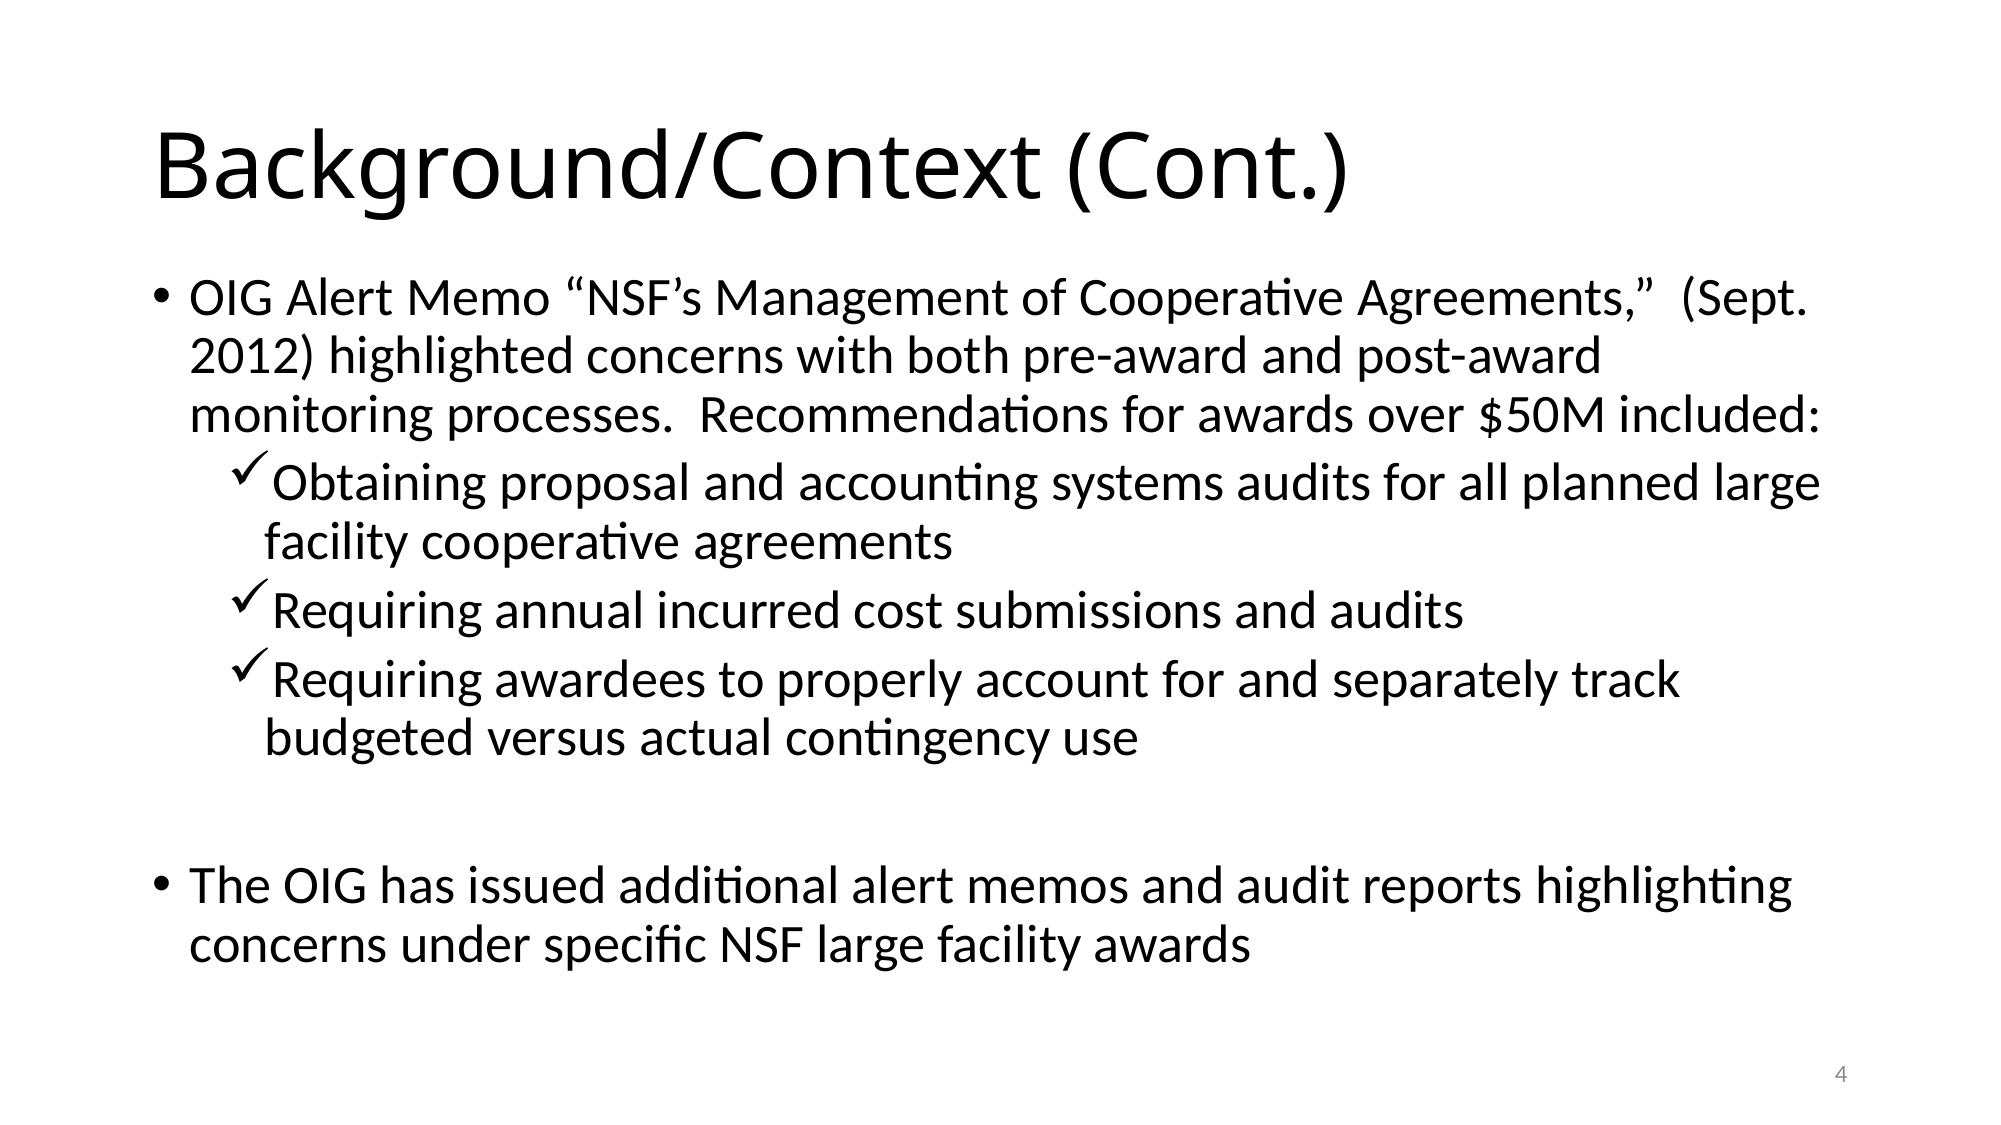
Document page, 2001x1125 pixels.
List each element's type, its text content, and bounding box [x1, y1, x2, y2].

title Background/Context (Cont.) [137, 59, 1863, 260]
slide_number 4 [1412, 1042, 1863, 1103]
list OIG Alert Memo “NSF’s Management of Cooperative Agreements,” (Sept. 2012) highlighted concerns with both pre-award and post-award monitoring processes. Recommendations for awards over $50M included: Obtaining proposal and accounting systems audits for all planned large facility cooperative agreements Requiring annual incurred cost submissions and audits Requiring awardees to properly account for and separately track budgeted versus actual contingency use The OIG has issued additional alert memos and audit reports highlighting concerns under specific NSF large facility awards [137, 260, 1863, 975]
